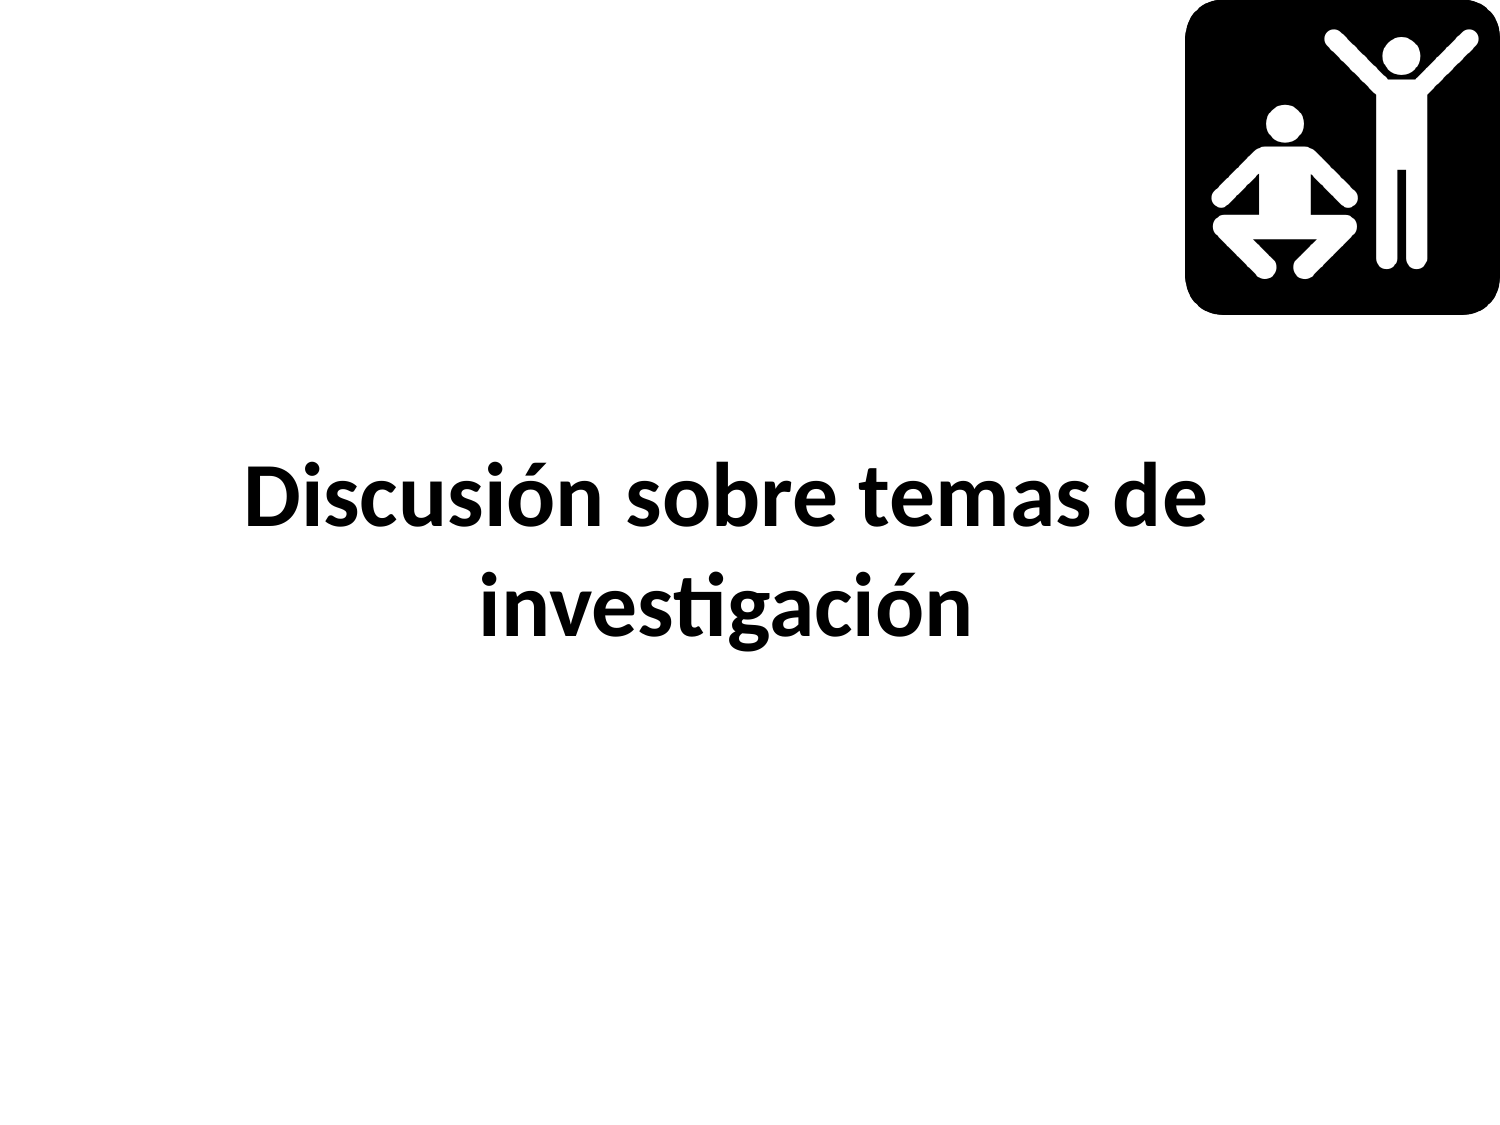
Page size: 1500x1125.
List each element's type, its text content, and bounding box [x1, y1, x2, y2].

title Discusión sobre temas de investigación [123, 491, 1330, 599]
picture [1185, 0, 1500, 315]
